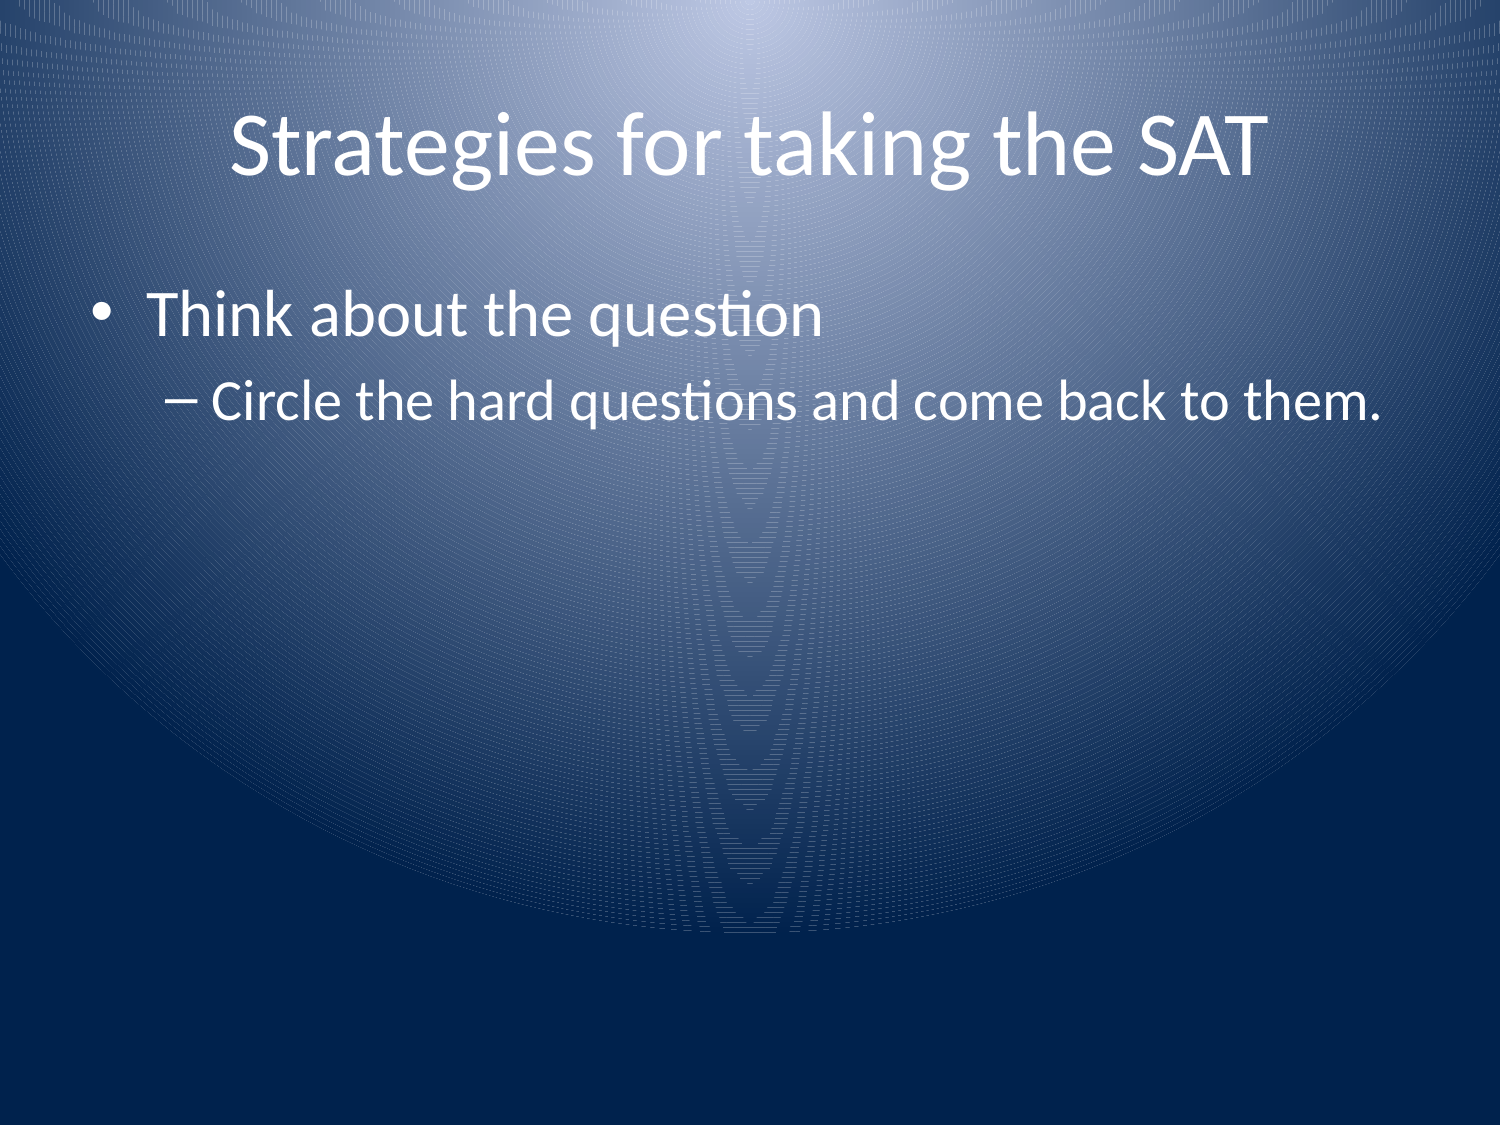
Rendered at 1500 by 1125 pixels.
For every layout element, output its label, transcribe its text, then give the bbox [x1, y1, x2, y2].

title Strategies for taking the SAT [75, 45, 1425, 233]
list Think about the question Circle the hard questions and come back to them. [75, 262, 1425, 1005]
